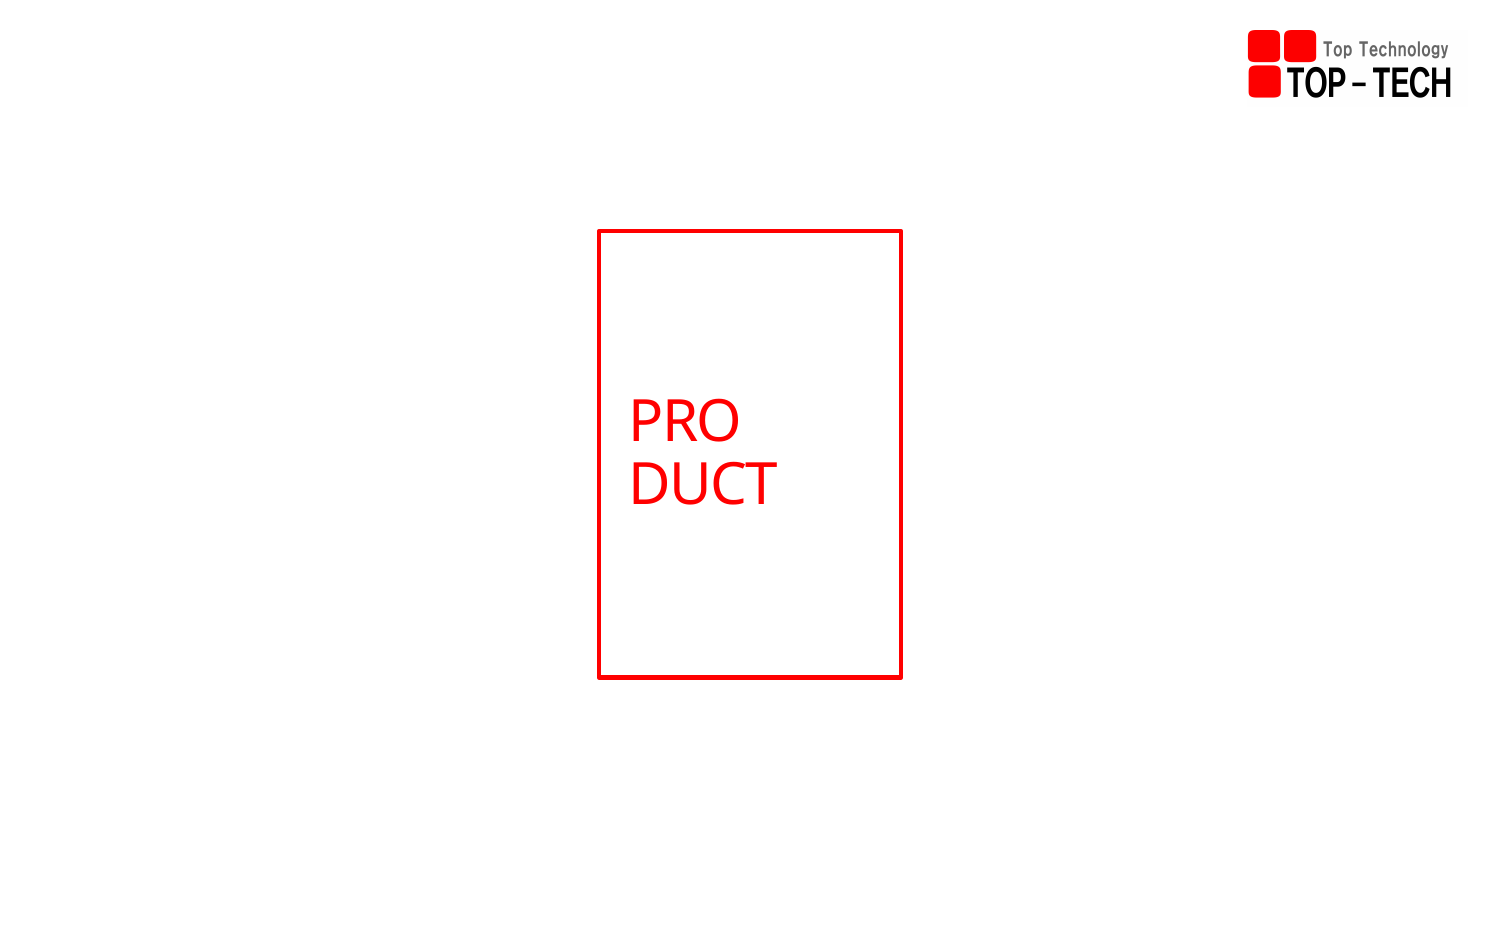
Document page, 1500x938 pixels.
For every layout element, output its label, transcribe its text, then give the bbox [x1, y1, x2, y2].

title PRO DUCT [597, 229, 903, 680]
picture [1247, 30, 1468, 107]
